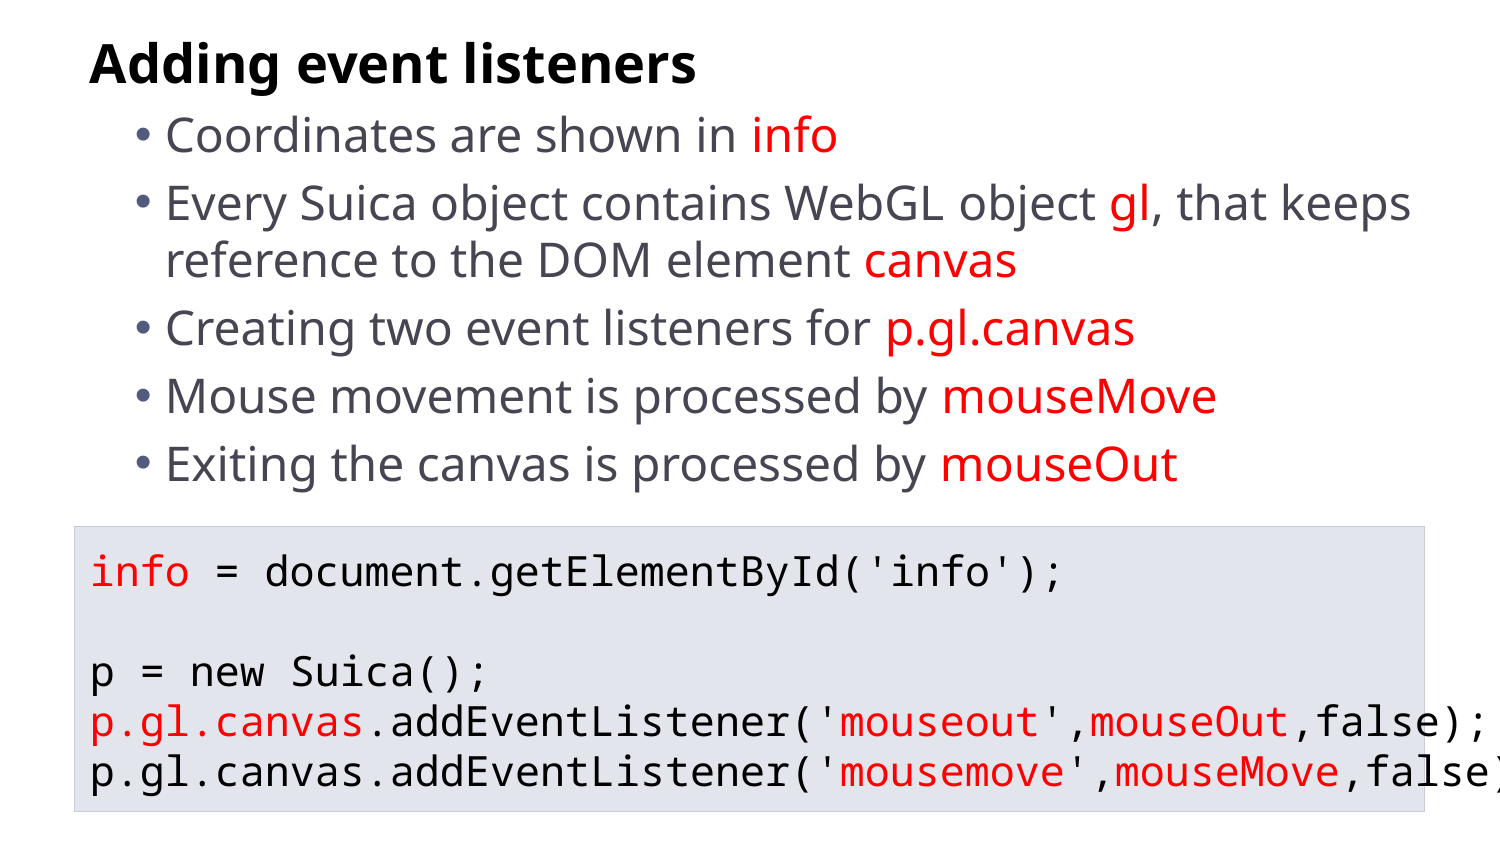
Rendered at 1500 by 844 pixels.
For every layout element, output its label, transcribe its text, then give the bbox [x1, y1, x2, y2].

text_box info = document.getElementById('info'); p = new Suica(); p.gl.canvas.addEventListener('mouseout',mouseOut,false); p.gl.canvas.addEventListener('mousemove',mouseMove,false); [74, 526, 1425, 812]
list Adding event listeners Coordinates are shown in info Every Suica object contains WebGL object gl, that keeps reference to the DOM element canvas Creating two event listeners for p.gl.canvas Mouse movement is processed by mouseMove Exiting the canvas is processed by mouseOut [75, 21, 1475, 835]
